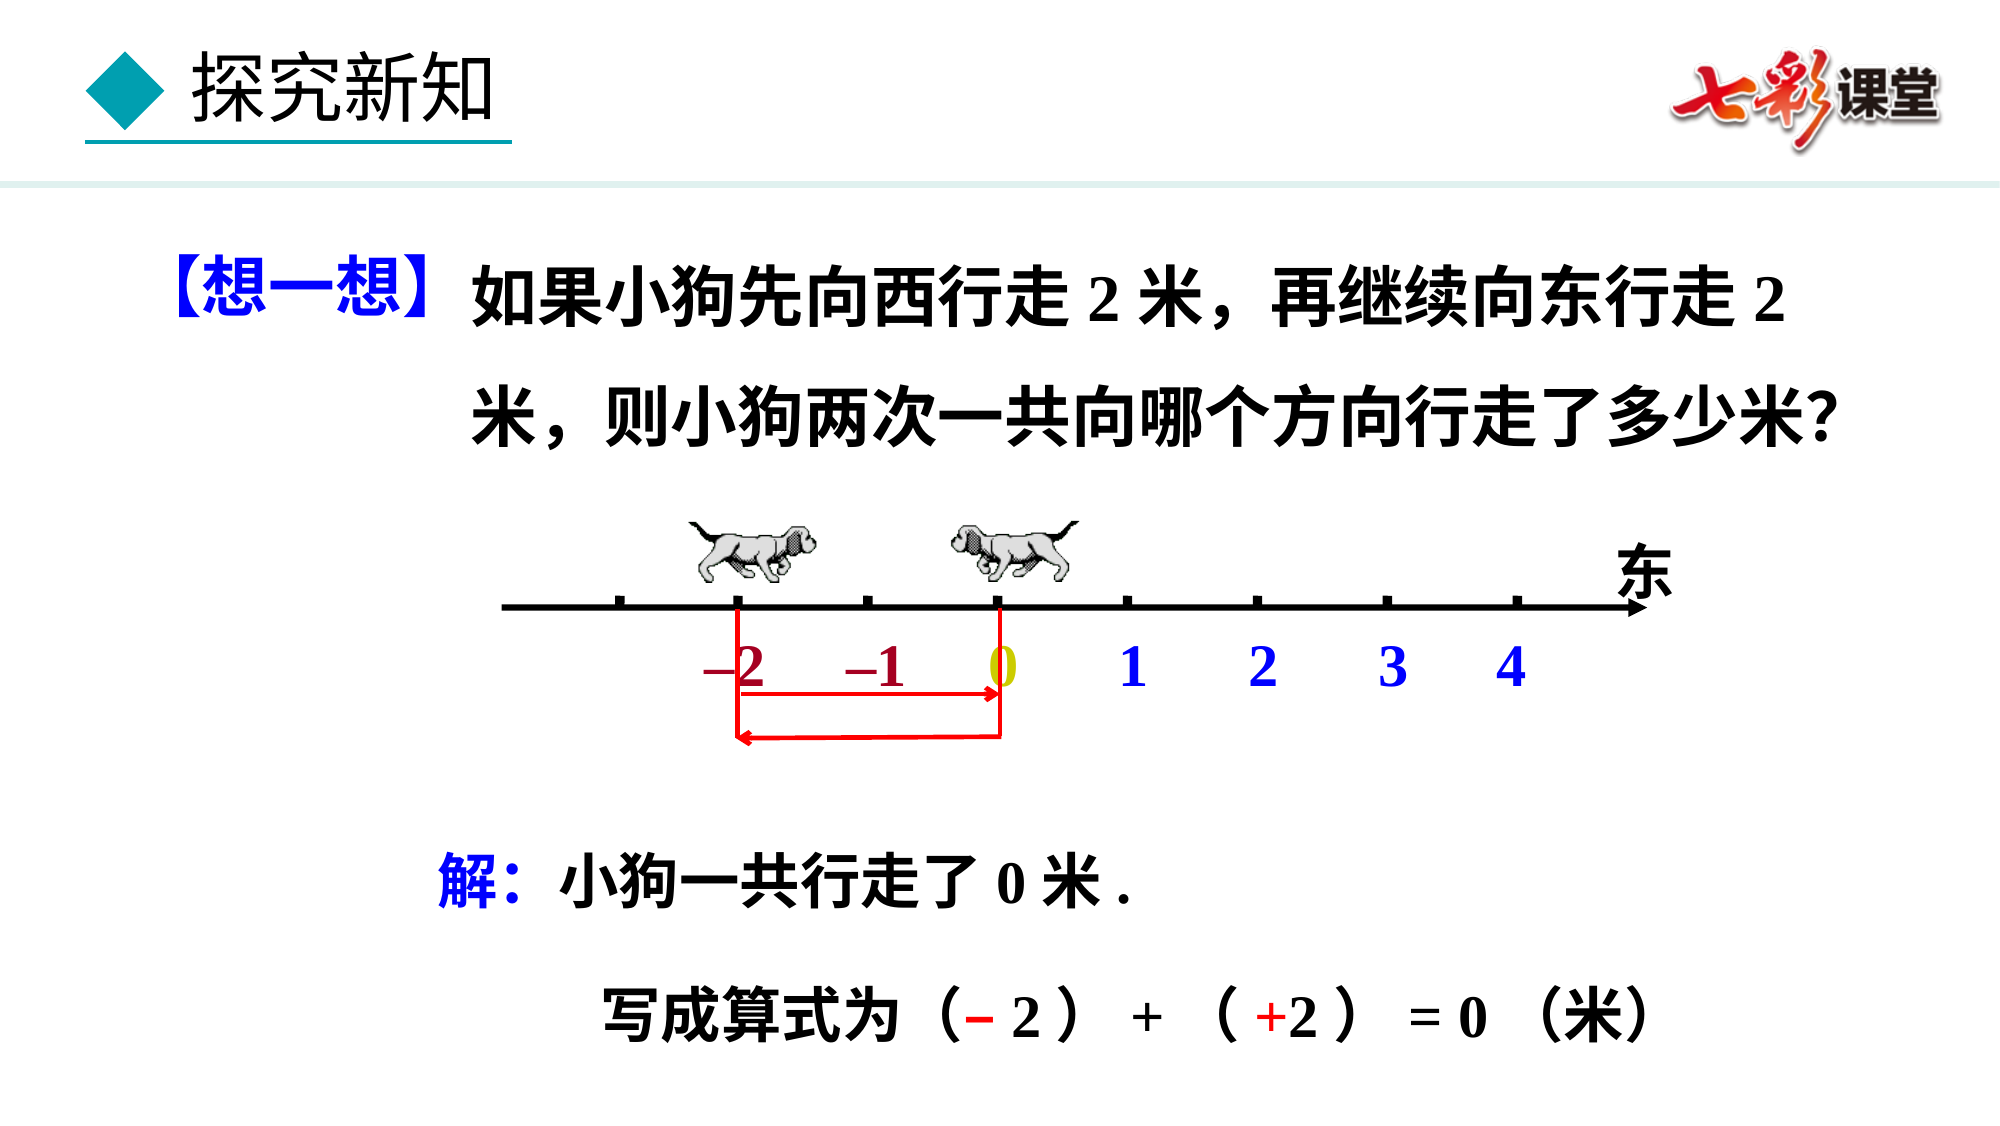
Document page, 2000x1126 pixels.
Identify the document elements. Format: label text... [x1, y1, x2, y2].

text_box 解：小狗一共行走了0米. [347, 796, 1585, 926]
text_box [501, 595, 1648, 708]
text_box 如果小狗先向西行走2米，再继续向东行走2米，则小狗两次一共向哪个方向行走了多少米？ [450, 204, 1907, 465]
text_box 写成算式为（–2）+（+2）= 0（米） [580, 930, 1817, 1060]
picture [1666, 42, 1948, 157]
text_box 【想一想】 [115, 235, 490, 336]
picture [686, 519, 824, 583]
text_box 东 [1594, 524, 1696, 617]
picture [943, 518, 1081, 582]
